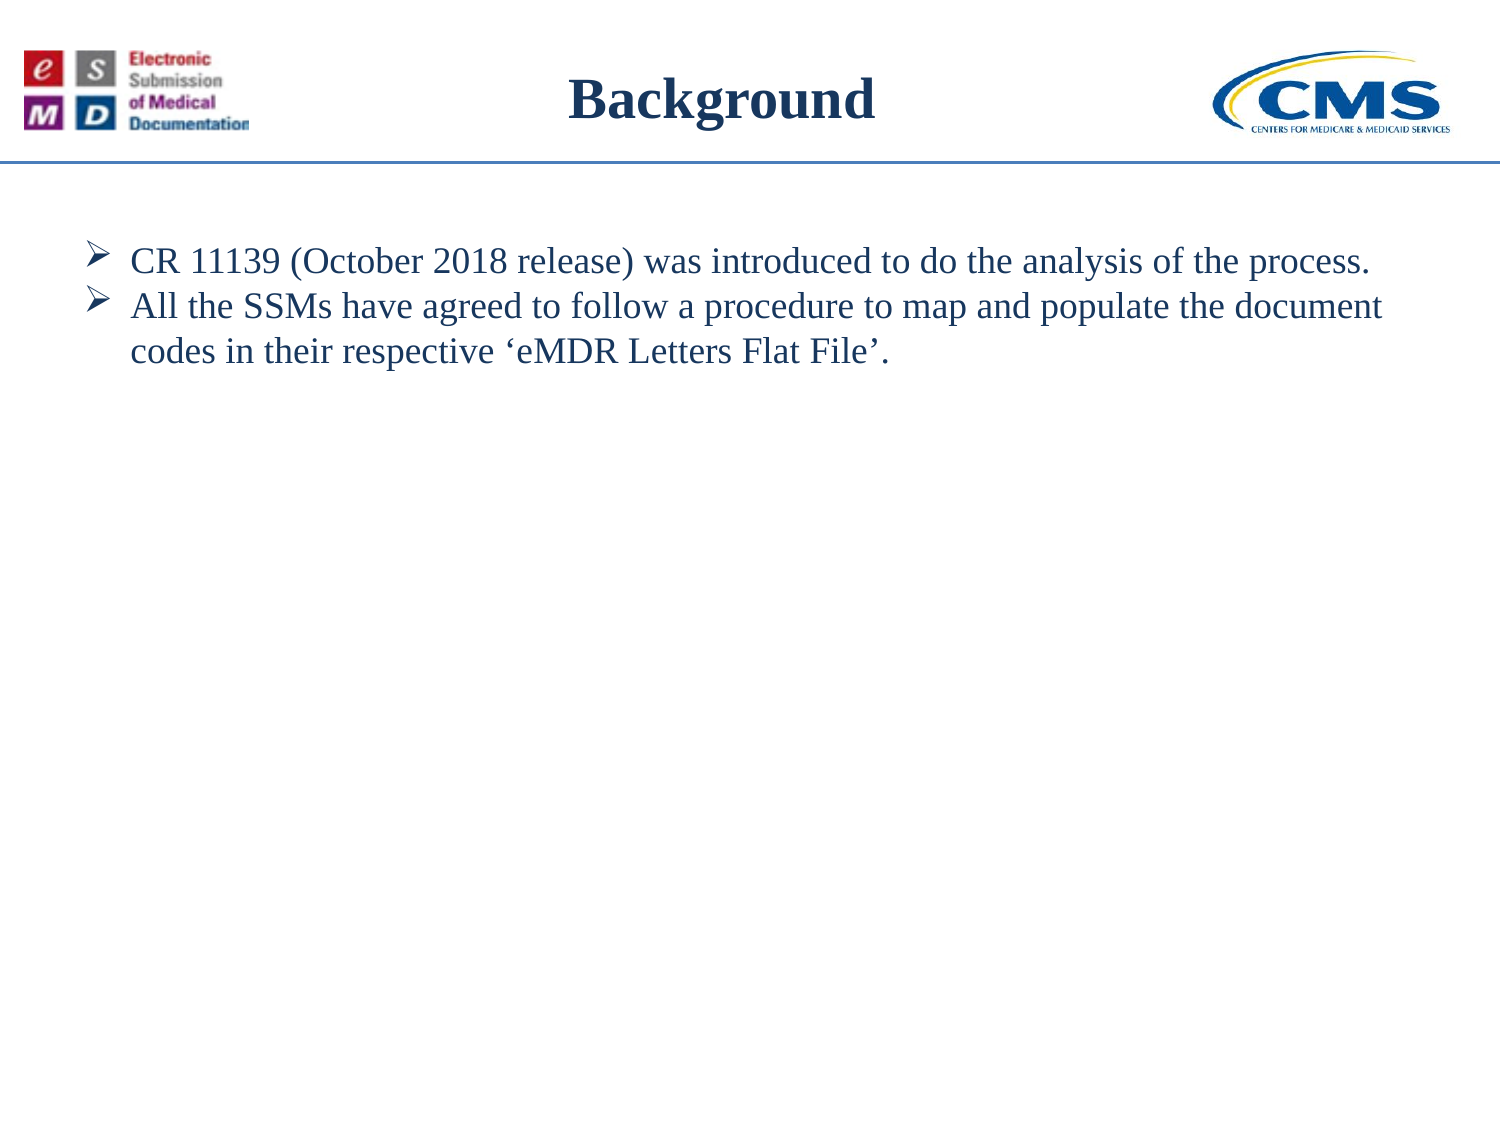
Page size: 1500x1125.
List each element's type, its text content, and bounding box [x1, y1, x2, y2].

picture [1196, 37, 1476, 153]
text_box CR 11139 (October 2018 release) was introduced to do the analysis of the process. All the SSMs have agreed to follow a procedure to map and populate the document codes in their respective ‘eMDR Letters Flat File’. [68, 183, 1432, 469]
title Background [253, 60, 1191, 131]
picture [24, 49, 249, 156]
